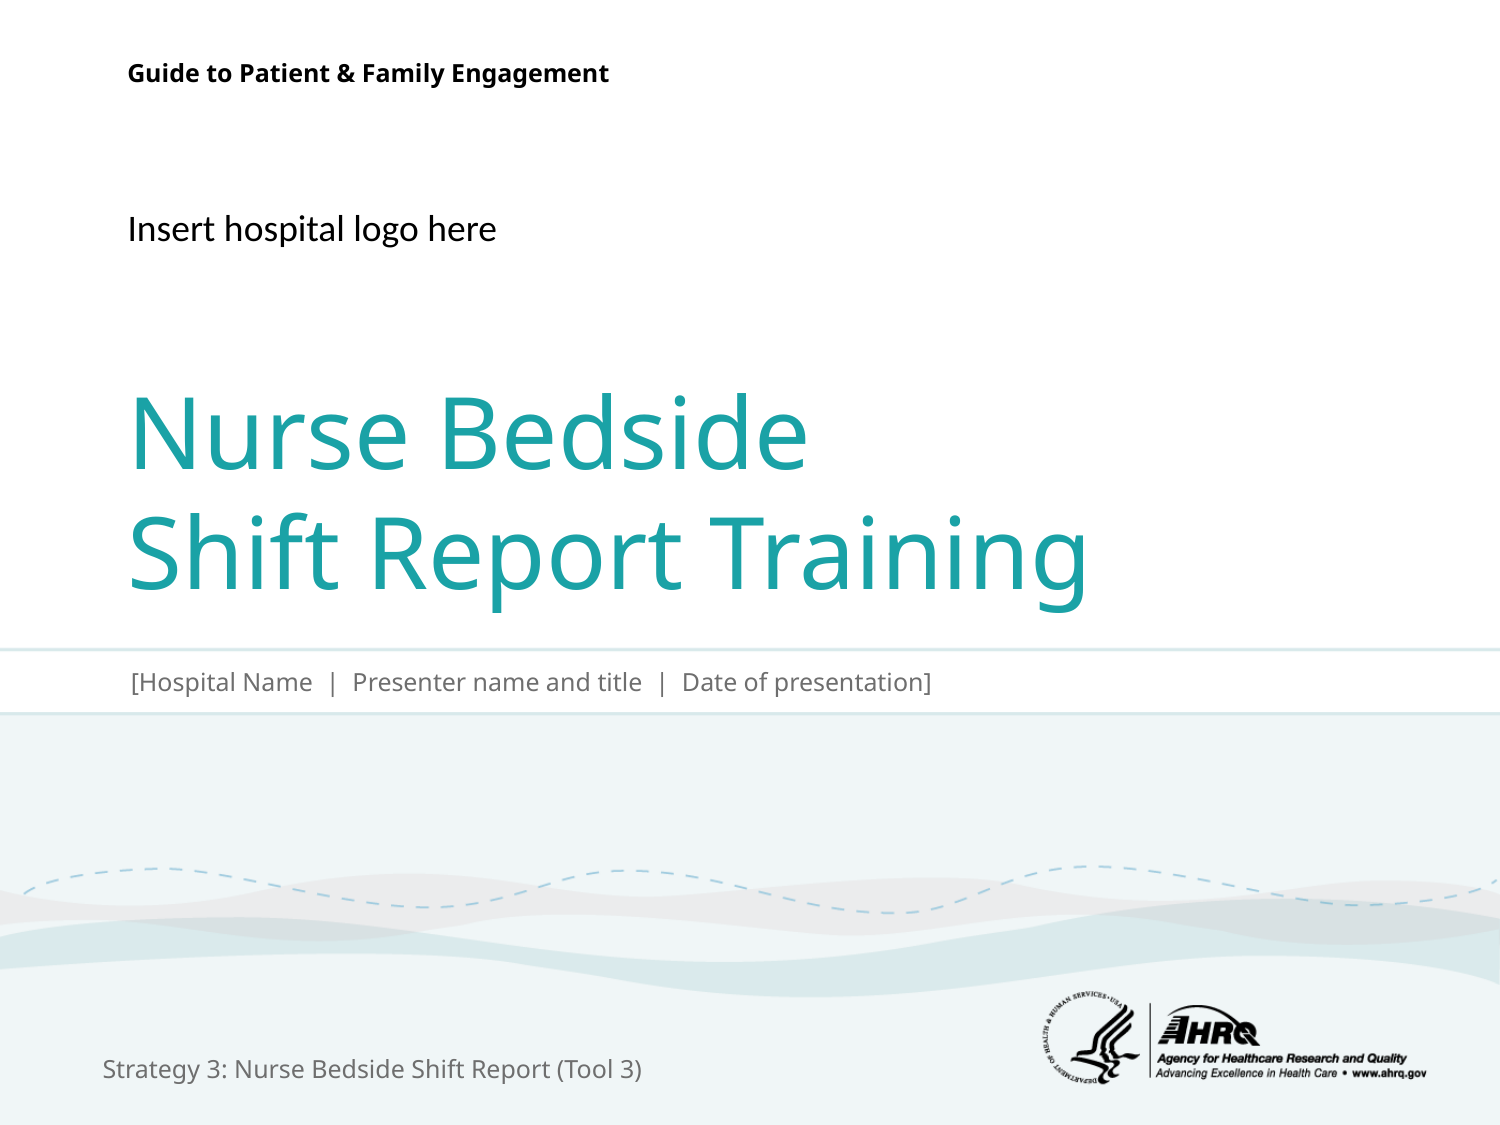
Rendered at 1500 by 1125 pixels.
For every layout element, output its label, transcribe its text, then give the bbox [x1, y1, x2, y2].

subtitle [Hospital Name | Presenter name and title | Date of presentation] Strategy 3: Nurse Bedside Shift Report (Tool 3) [87, 650, 1138, 1100]
picture [0, 0, 1500, 1125]
title Insert hospital logo here Nurse Bedside Shift Report Training [112, 196, 1388, 625]
